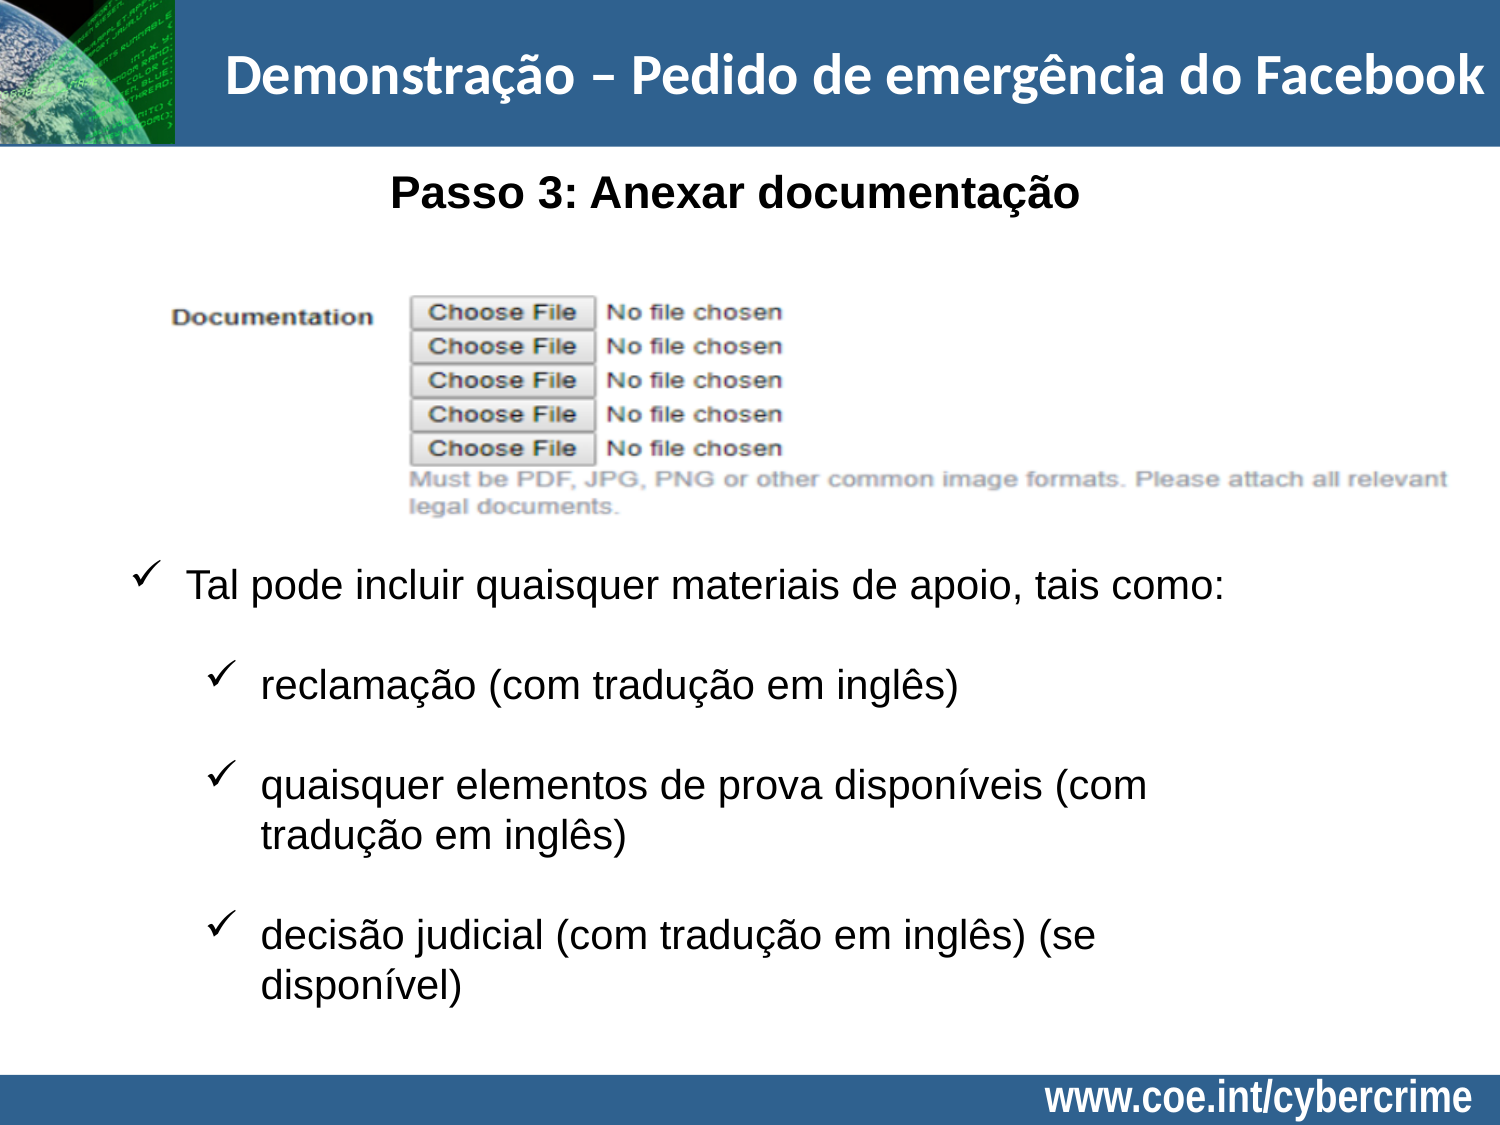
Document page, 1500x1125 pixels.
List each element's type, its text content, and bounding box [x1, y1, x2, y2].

text_box [0, 1073, 1030, 1125]
text_box Demonstração – Pedido de emergência do Facebook [177, 0, 1500, 149]
picture [0, 0, 175, 144]
picture [30, 294, 1469, 522]
text_box Tal pode incluir quaisquer materiais de apoio, tais como: reclamação (com tradução em inglês) quaisquer elementos de prova disponíveis (com tradução em inglês) decisão judicial (com tradução em inglês) (se disponível) [114, 550, 1307, 1071]
text_box www.coe.int/cybercrime [1030, 1059, 1500, 1125]
text_box Passo 3: Anexar documentação [31, 155, 1440, 226]
